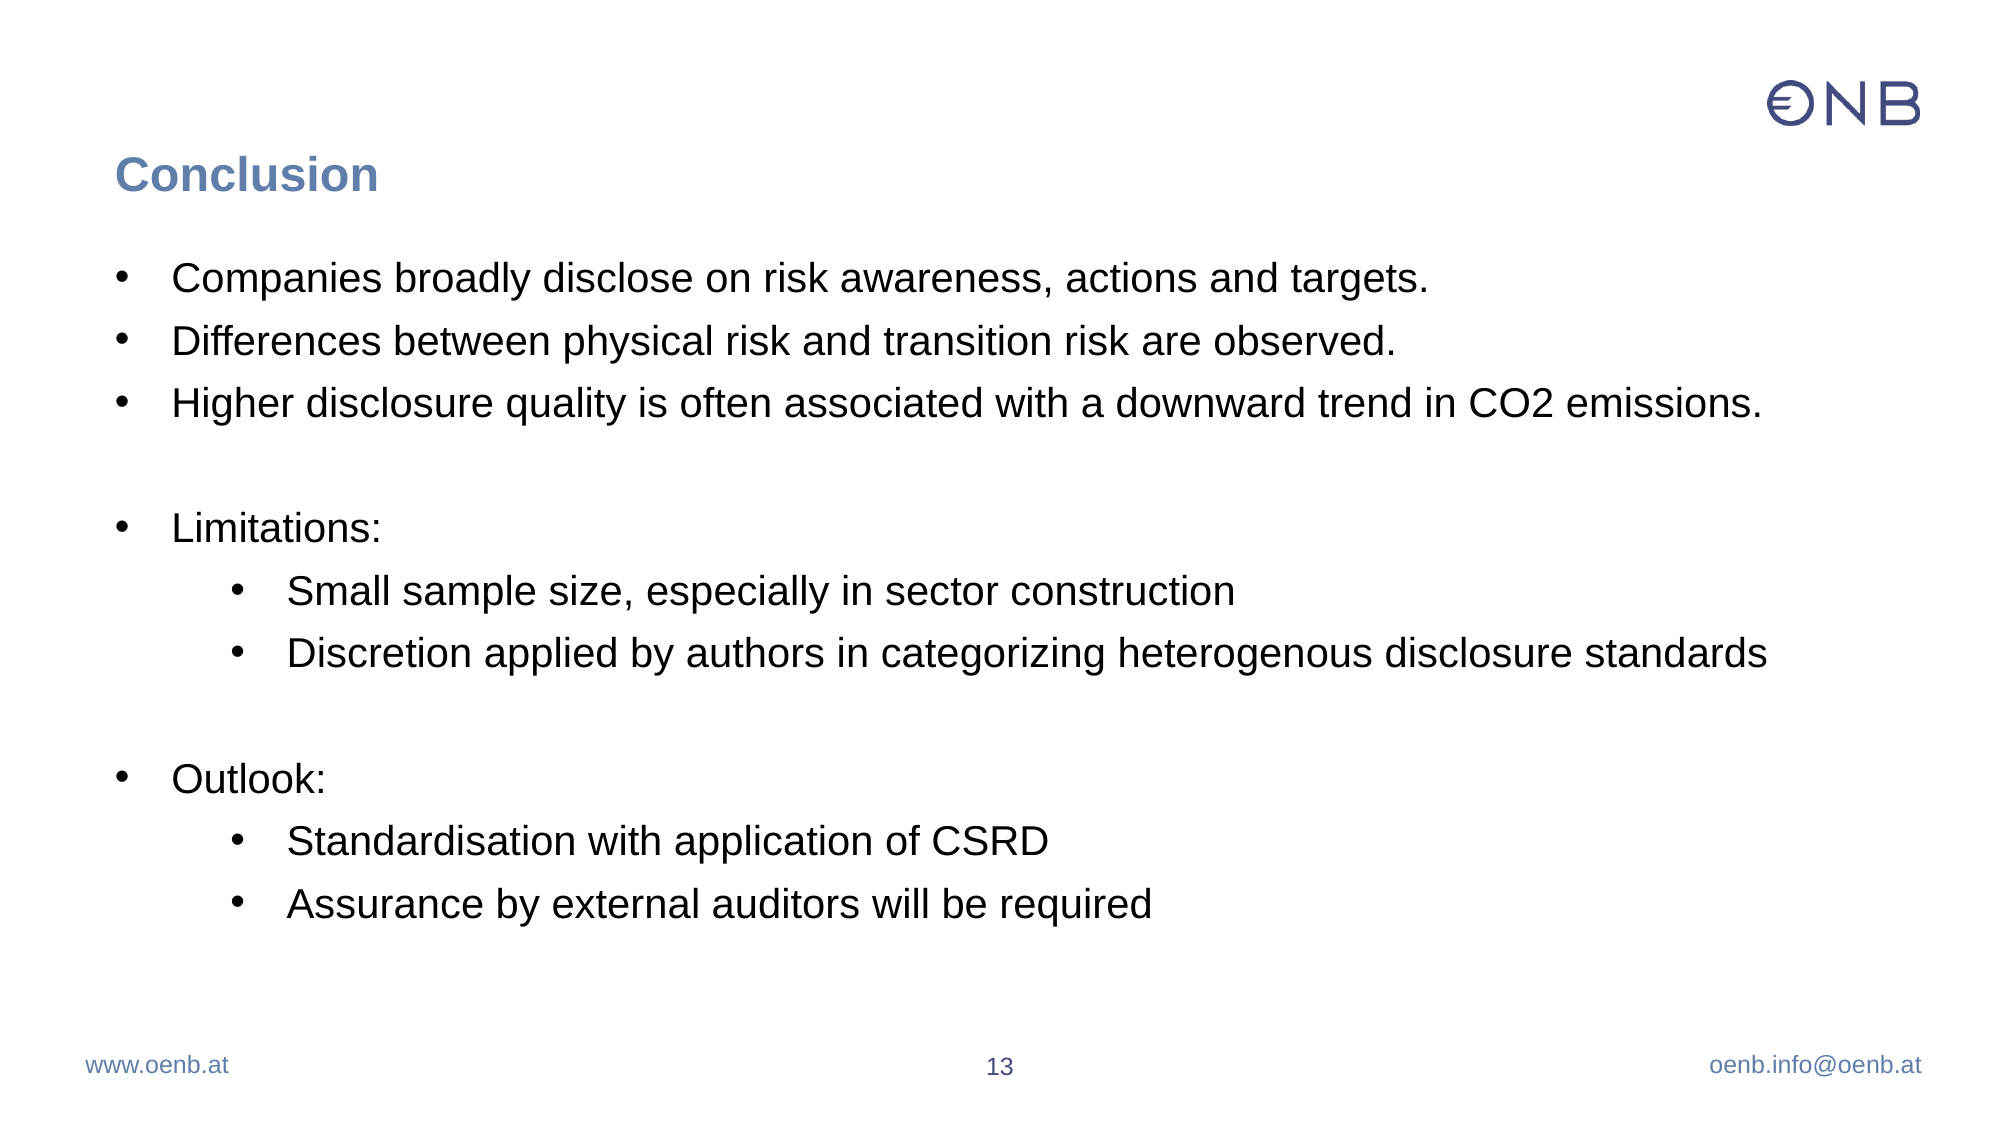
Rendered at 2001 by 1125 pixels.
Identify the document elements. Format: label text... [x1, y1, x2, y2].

title Conclusion [99, 137, 1900, 209]
picture [1767, 80, 1920, 126]
slide_number 13 [822, 1044, 1178, 1089]
list Companies broadly disclose on risk awareness, actions and targets. Differences between physical risk and transition risk are observed. Higher disclosure quality is often associated with a downward trend in CO2 emissions. Limitations: Small sample size, especially in sector construction Discretion applied by authors in categorizing heterogenous disclosure standards Outlook: Standardisation with application of CSRD Assurance by external auditors will be required [99, 243, 1922, 1024]
